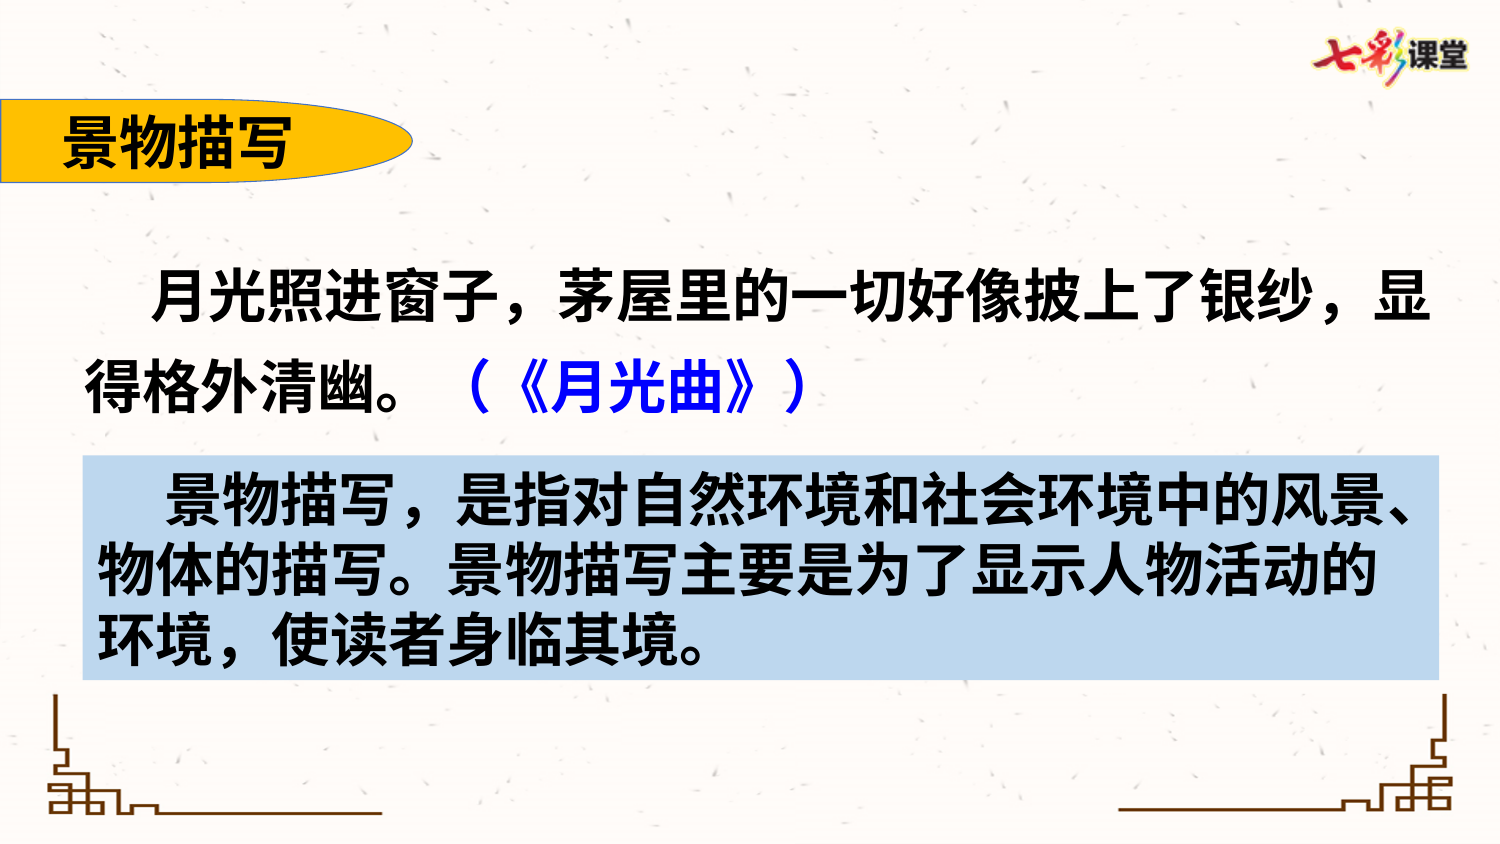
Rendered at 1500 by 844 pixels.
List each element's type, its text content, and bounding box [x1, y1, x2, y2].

text_box 月光照进窗子，茅屋里的一切好像披上了银纱，显得格外清幽。（《月光曲》） [69, 231, 1460, 428]
text_box 景物描写，是指对自然环境和社会环境中的风景、物体的描写。景物描写主要是为了显示人物活动的环境，使读者身临其境。 [82, 455, 1440, 681]
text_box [0, 99, 413, 183]
picture [0, 0, 1500, 844]
